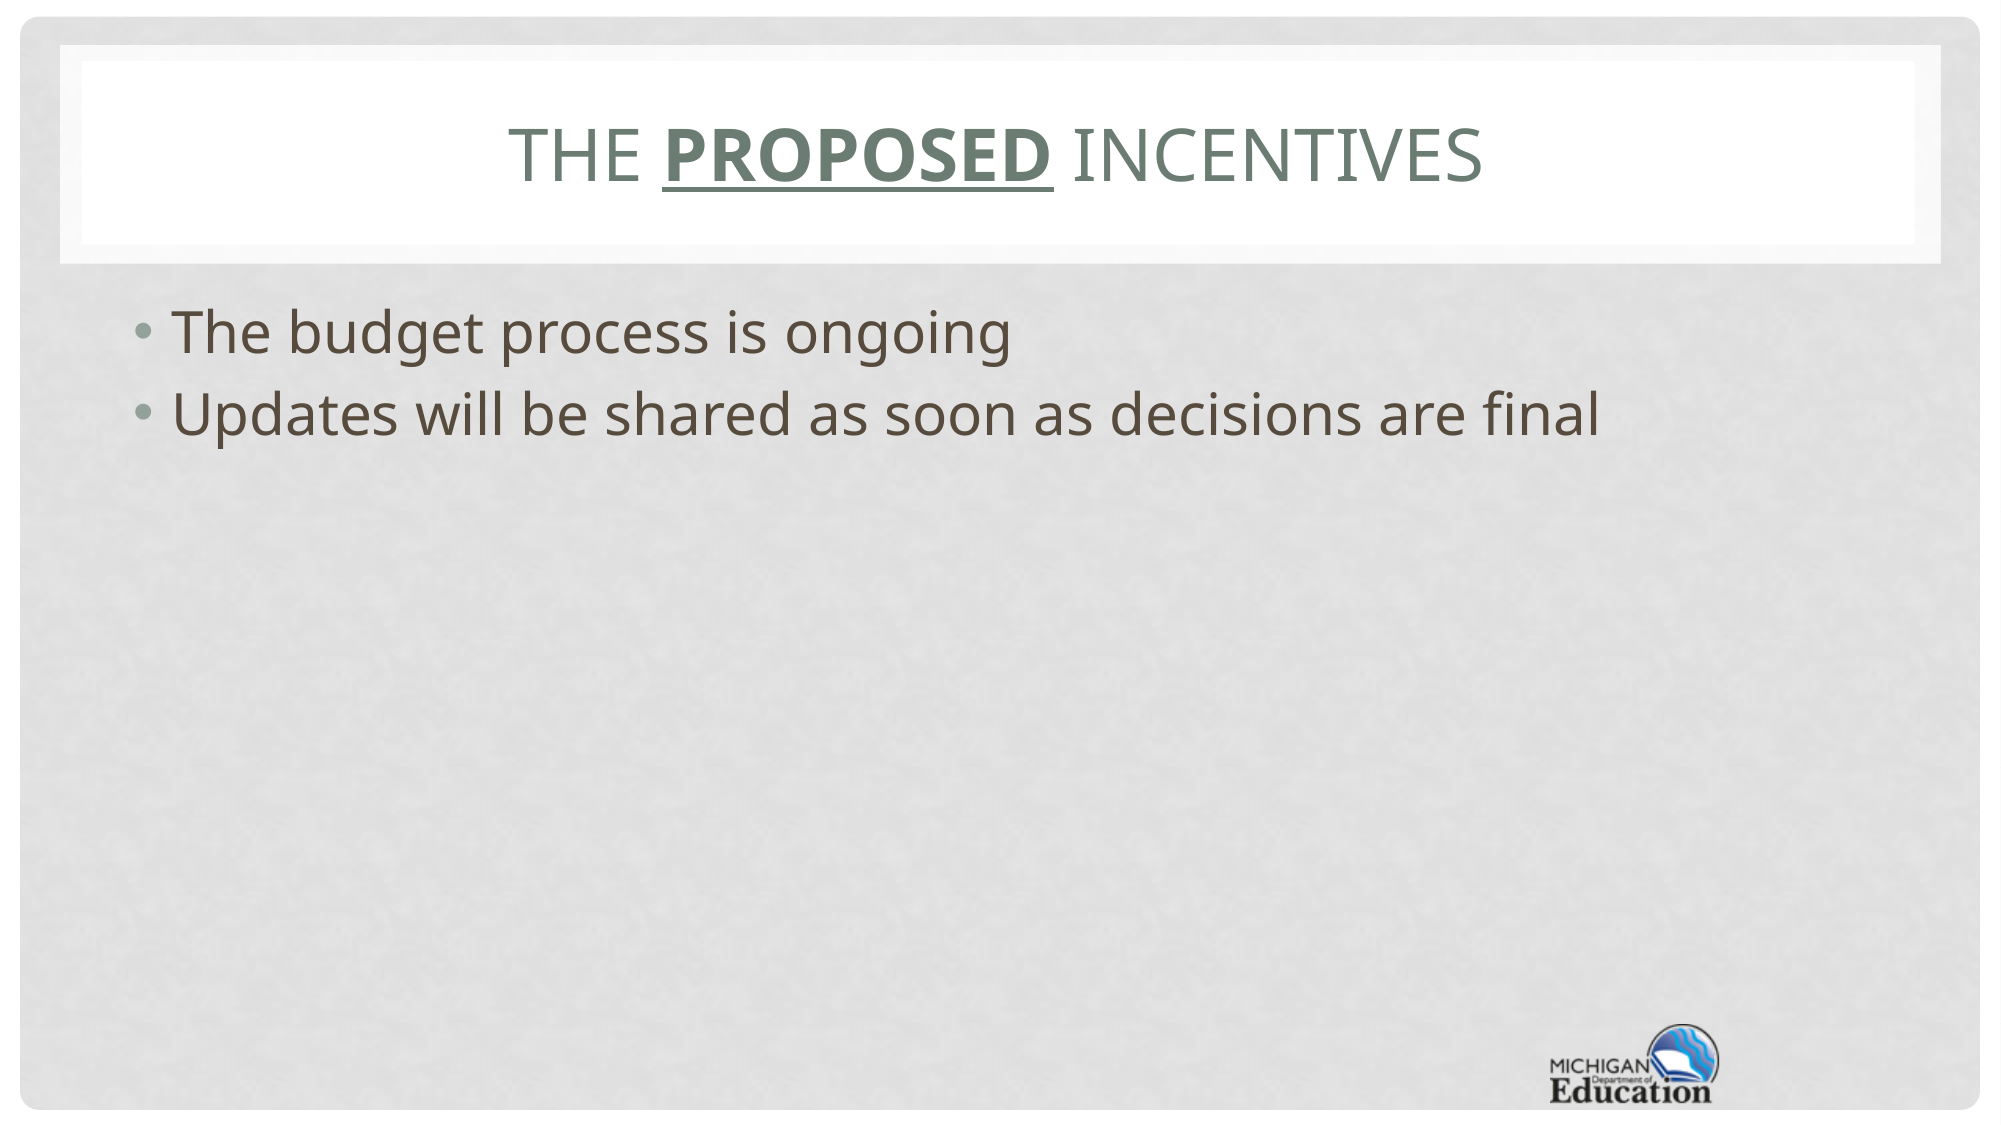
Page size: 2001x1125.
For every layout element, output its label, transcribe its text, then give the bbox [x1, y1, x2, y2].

title The PROPOSED incentives [93, 66, 1900, 238]
picture [1549, 1024, 1721, 1105]
list The budget process is ongoing Updates will be shared as soon as decisions are final [99, 287, 1900, 1005]
